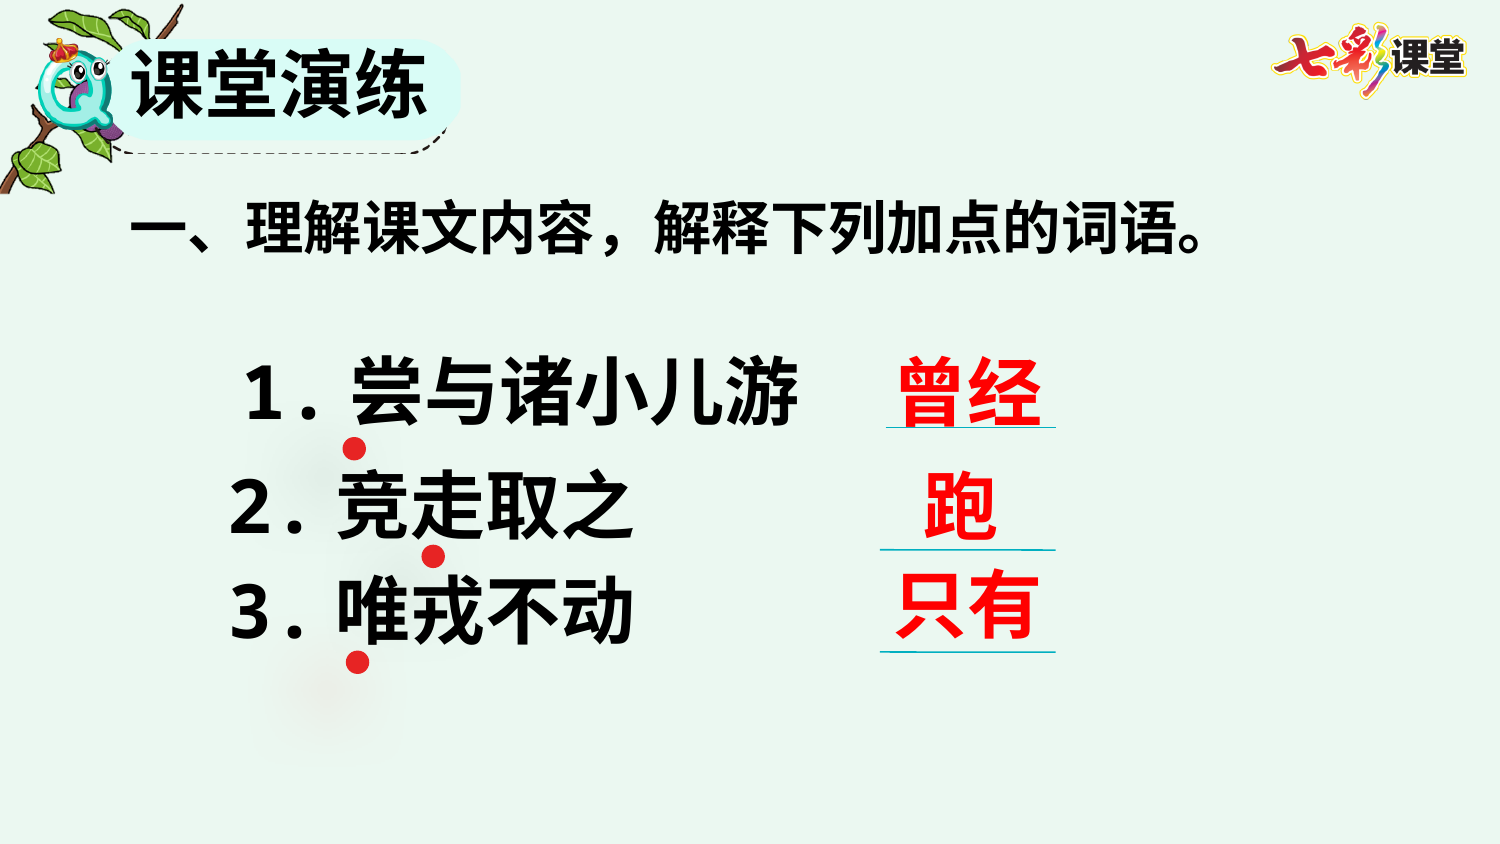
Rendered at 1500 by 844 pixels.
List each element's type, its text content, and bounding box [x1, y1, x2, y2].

text_box 3.唯戎不动 [213, 556, 651, 662]
text_box 只有 [877, 549, 1058, 655]
text_box [340, 434, 369, 463]
text_box 曾经 [877, 338, 1058, 443]
text_box 跑 [908, 452, 1014, 548]
text_box [419, 542, 447, 571]
text_box 1.尝与诸小儿游 [226, 337, 816, 622]
picture [0, 0, 461, 218]
text_box [343, 648, 372, 677]
text_box 2.竞走取之 [213, 451, 651, 556]
picture [1269, 21, 1469, 100]
text_box 课堂演练 [118, 32, 467, 134]
text_box 一、理解课文内容，解释下列加点的词语。 [114, 183, 1251, 269]
